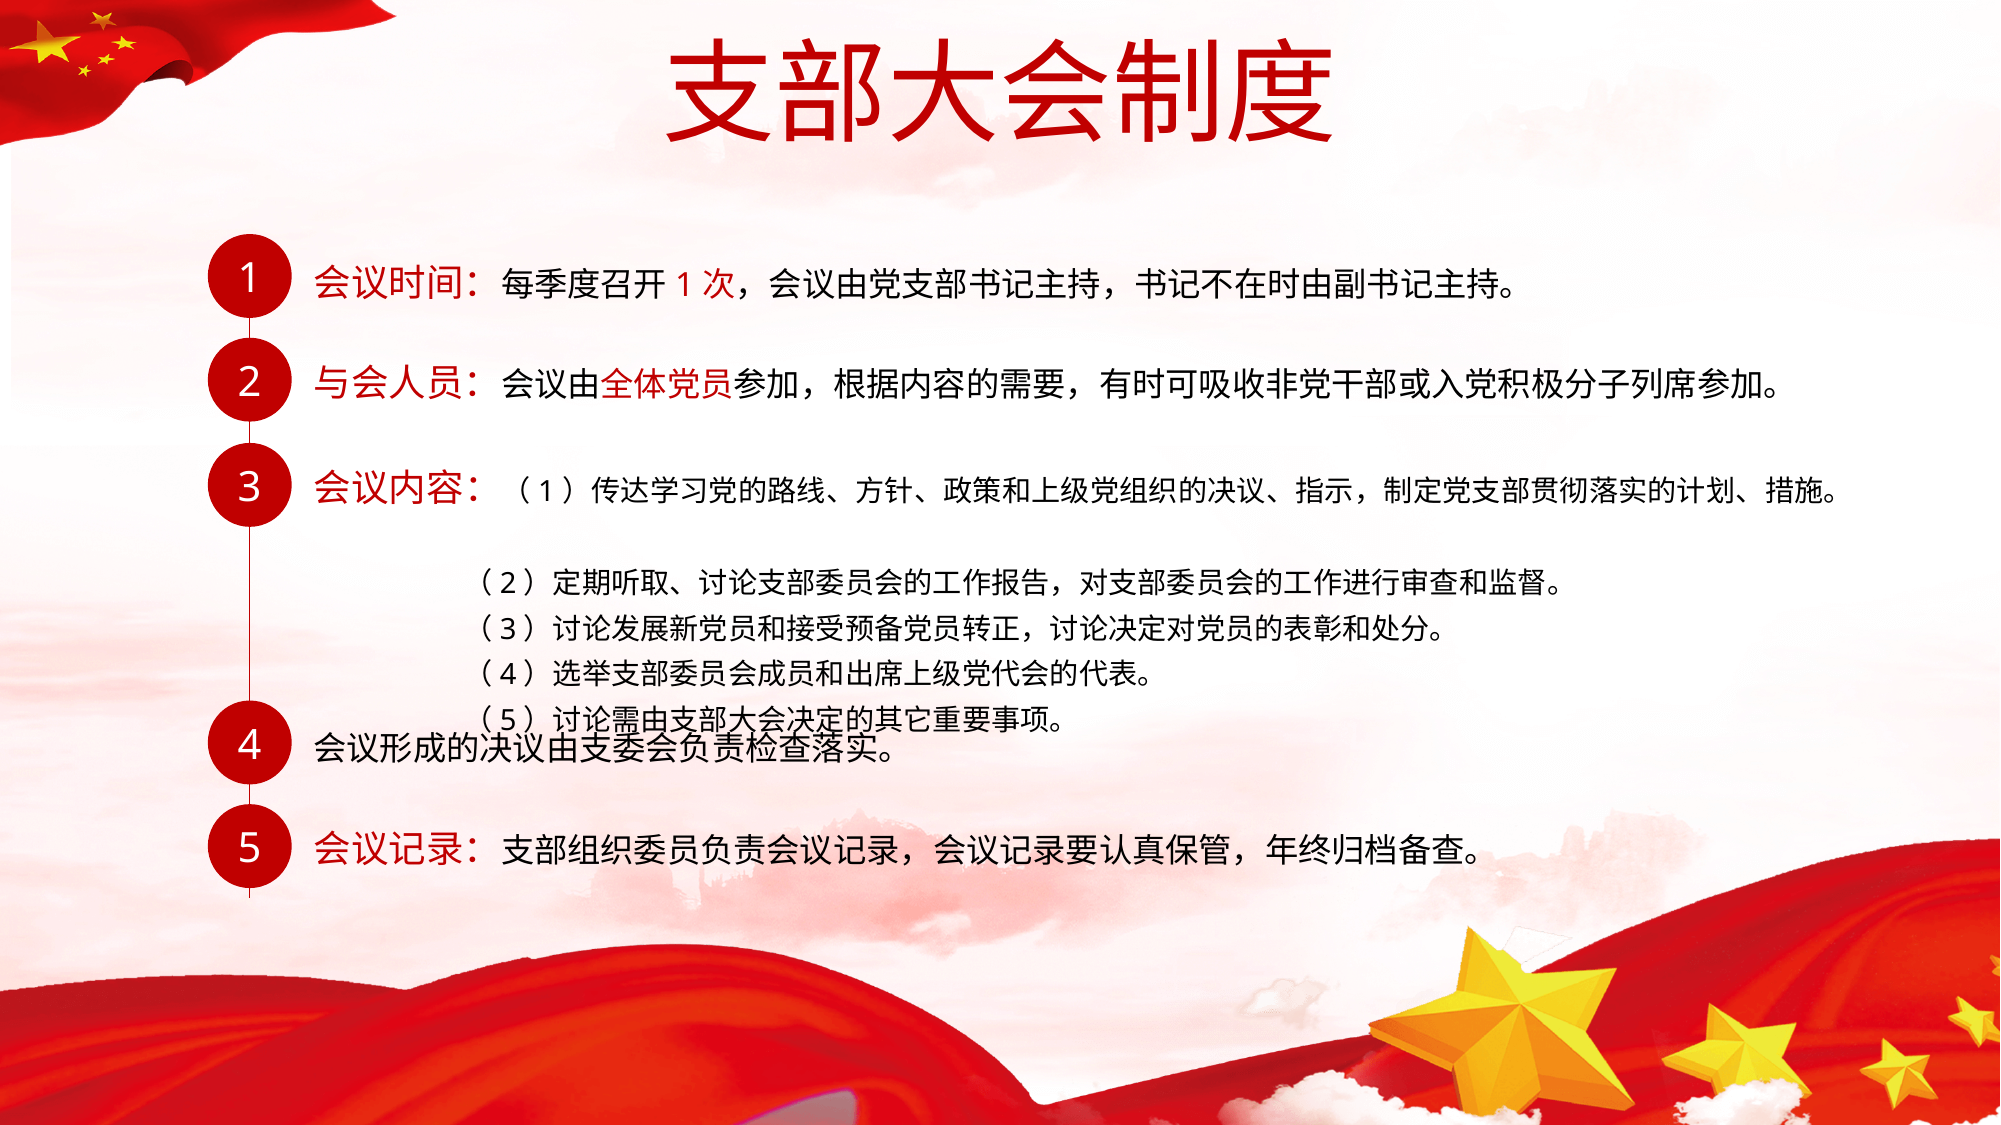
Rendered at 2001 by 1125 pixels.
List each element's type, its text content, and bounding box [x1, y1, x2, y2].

text_box 会议记录：支部组织委员负责会议记录，会议记录要认真保管，年终归档备查。 [298, 804, 1883, 878]
text_box 会议时间：每季度召开1次，会议由党支部书记主持，书记不在时由副书记主持。 [298, 238, 1883, 312]
text_box 5 [206, 803, 249, 890]
text_box 3 [206, 441, 249, 528]
text_box 1 [206, 232, 293, 319]
text_box 4 [206, 699, 249, 786]
text_box 3 [250, 441, 293, 528]
text_box 会议形成的决议由支委会负责检查落实。 [298, 708, 1883, 775]
text_box 2 [250, 336, 293, 423]
text_box 5 [250, 803, 293, 890]
text_box 会议内容：（1）传达学习党的路线、方针、政策和上级党组织的决议、指示，制定党支部贯彻落实的计划、措施。 （2）定期听取、讨论支部委员会的工作报告，对支部委员会的工作进行审查和监督。 （3）讨论发展新党员和接受预备党员转正，讨论决定对党员的表彰和处分。 （4）选举支部委员会成员和出席上级党代会的代表。 （5）讨论需由支部大会决定的其它重要事项。 [298, 443, 1883, 708]
text_box 与会人员：会议由全体党员参加，根据内容的需要，有时可吸收非党干部或入党积极分子列席参加。 [298, 337, 1883, 412]
text_box 支部大会制度 [647, 14, 1353, 164]
text_box 4 [250, 699, 293, 786]
text_box 2 [206, 336, 249, 423]
picture [0, 0, 2001, 1125]
